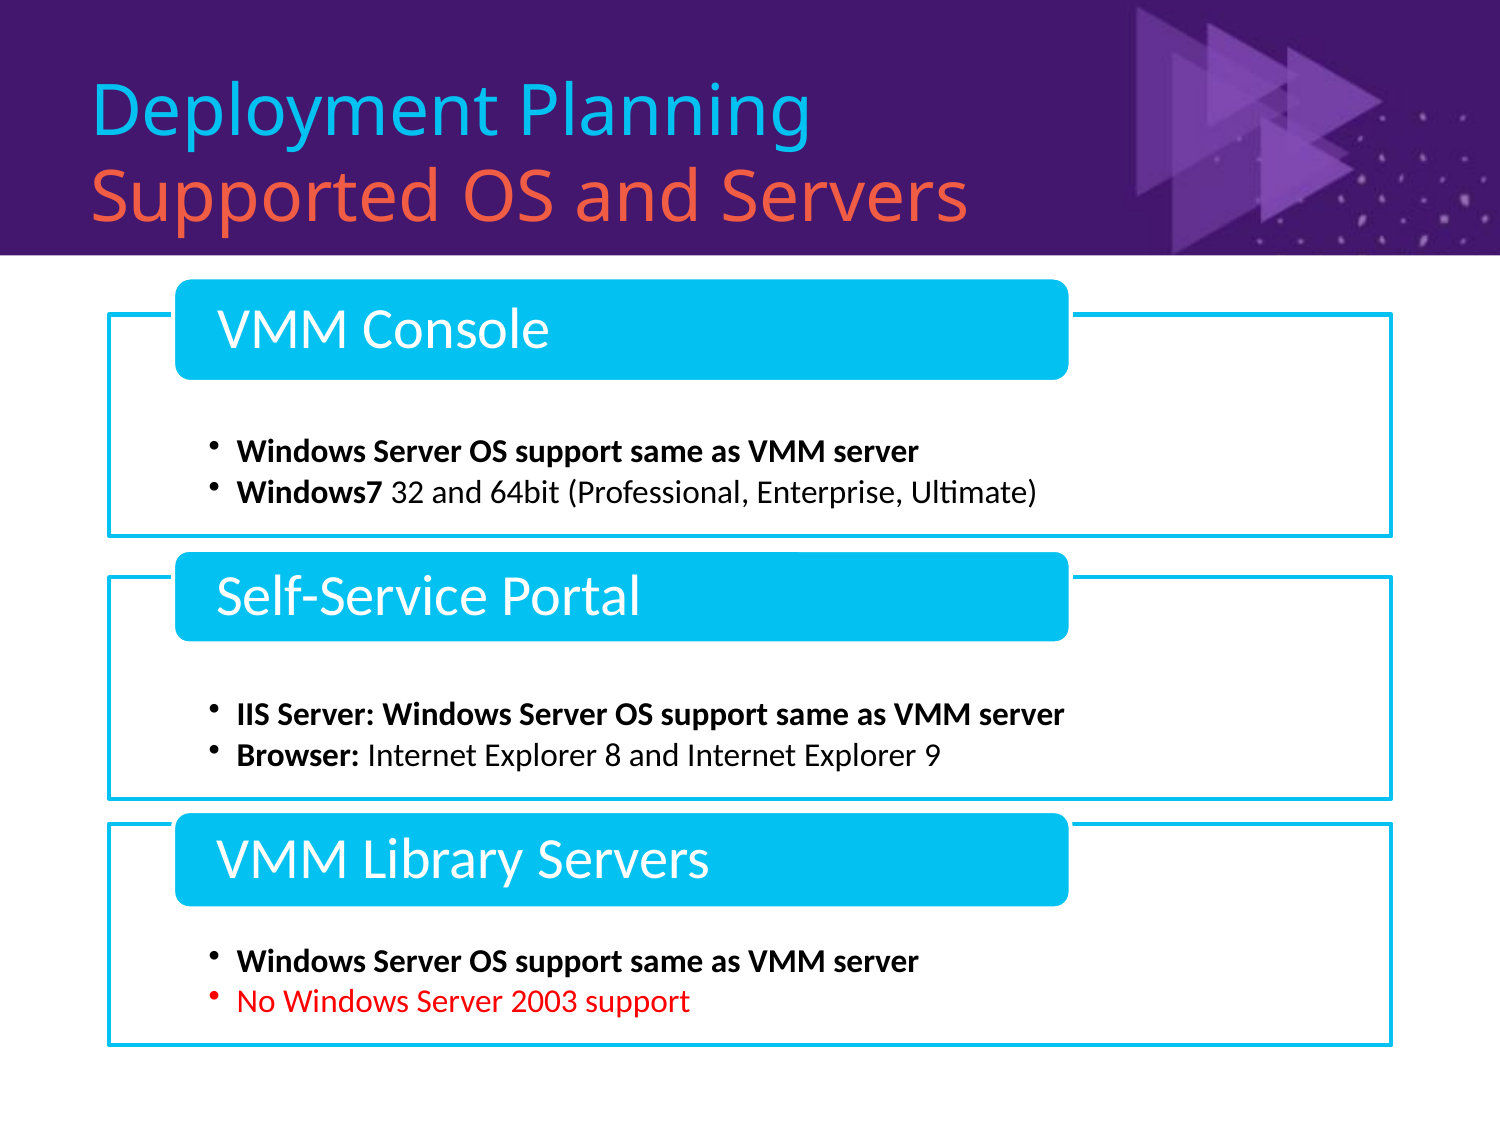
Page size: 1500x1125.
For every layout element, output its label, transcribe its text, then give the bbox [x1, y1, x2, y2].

title Deployment Planning Supported OS and Servers [75, 56, 1425, 244]
picture [0, 0, 1500, 255]
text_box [108, 275, 1392, 1047]
